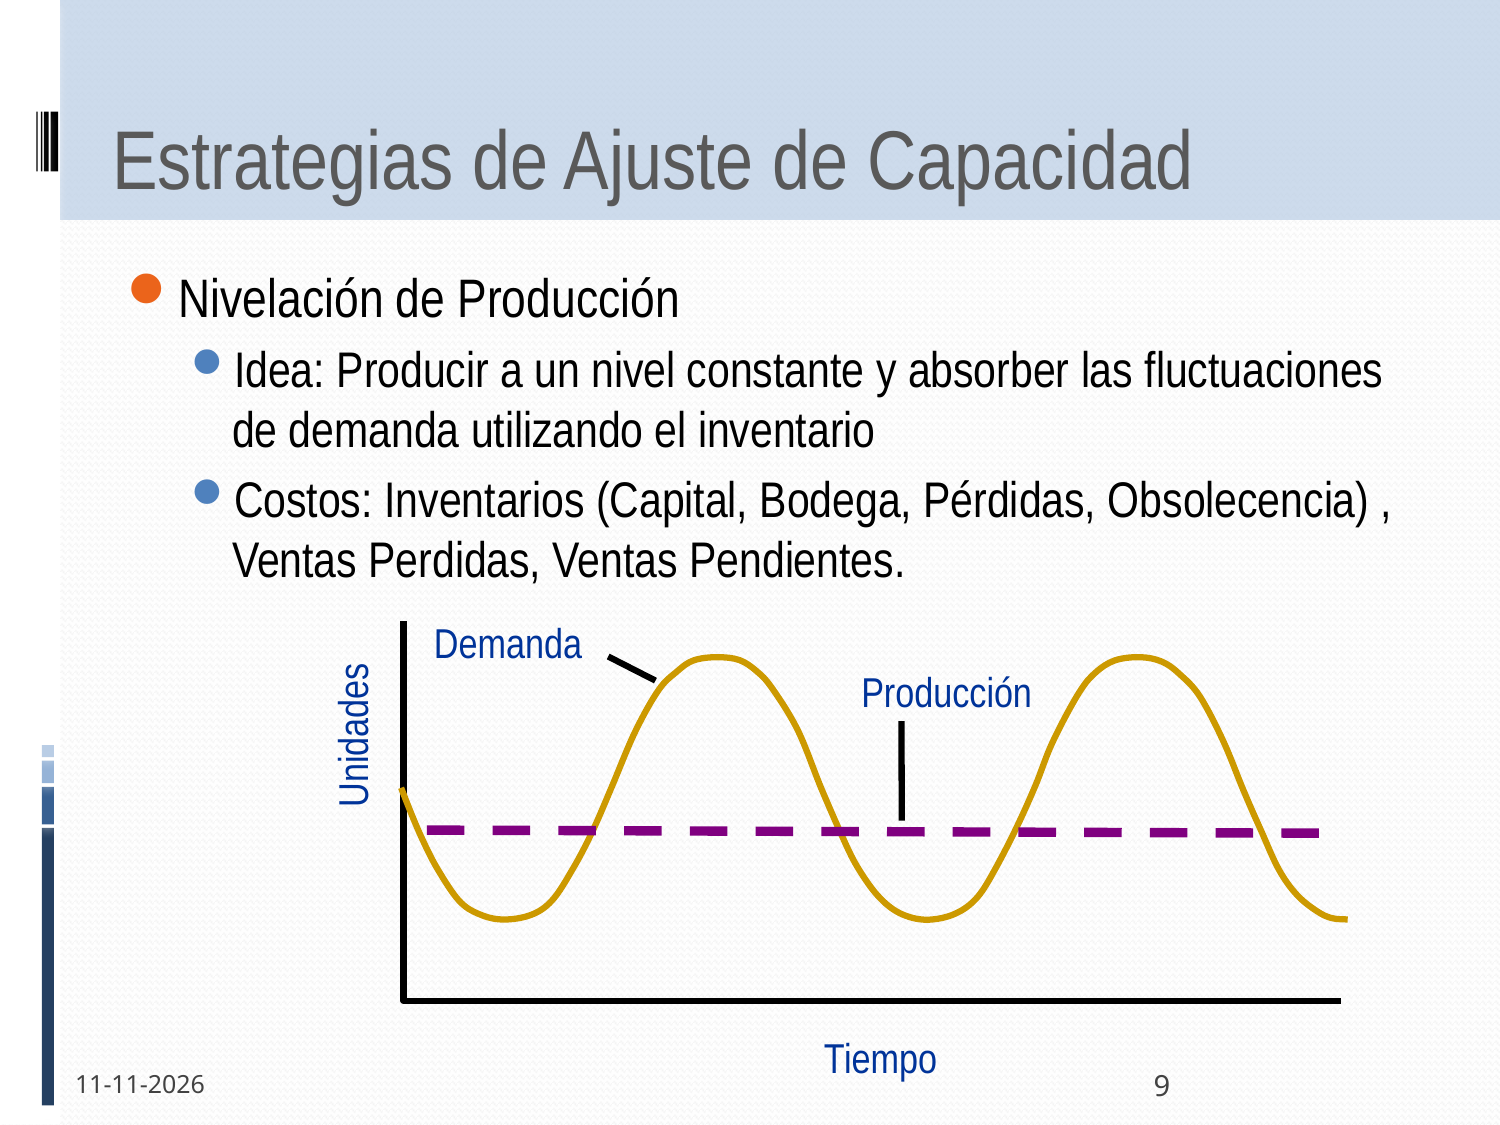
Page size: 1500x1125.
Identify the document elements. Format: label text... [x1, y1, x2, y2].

text_box [403, 621, 642, 815]
text_box Tiempo [809, 1024, 974, 1090]
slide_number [75, 1042, 243, 1103]
text_box [403, 796, 1341, 1001]
title Estrategias de Ajuste de Capacidad [111, 18, 1436, 207]
slide_number 9 [1045, 1046, 1171, 1107]
text_box Demanda [419, 609, 692, 675]
text_box Producción [846, 658, 1109, 724]
text_box Unidades [319, 633, 384, 823]
list Nivelación de Producción Idea: Producir a un nivel constante y absorber las fluctuaciones de demanda utilizando el inventario Costos: Inventarios (Capital, Bodega, Pérdidas, Obsolecencia) , Ventas Perdidas, Ventas Pendientes. [111, 255, 1436, 1038]
text_box [401, 657, 1348, 920]
text_box [823, 791, 998, 870]
